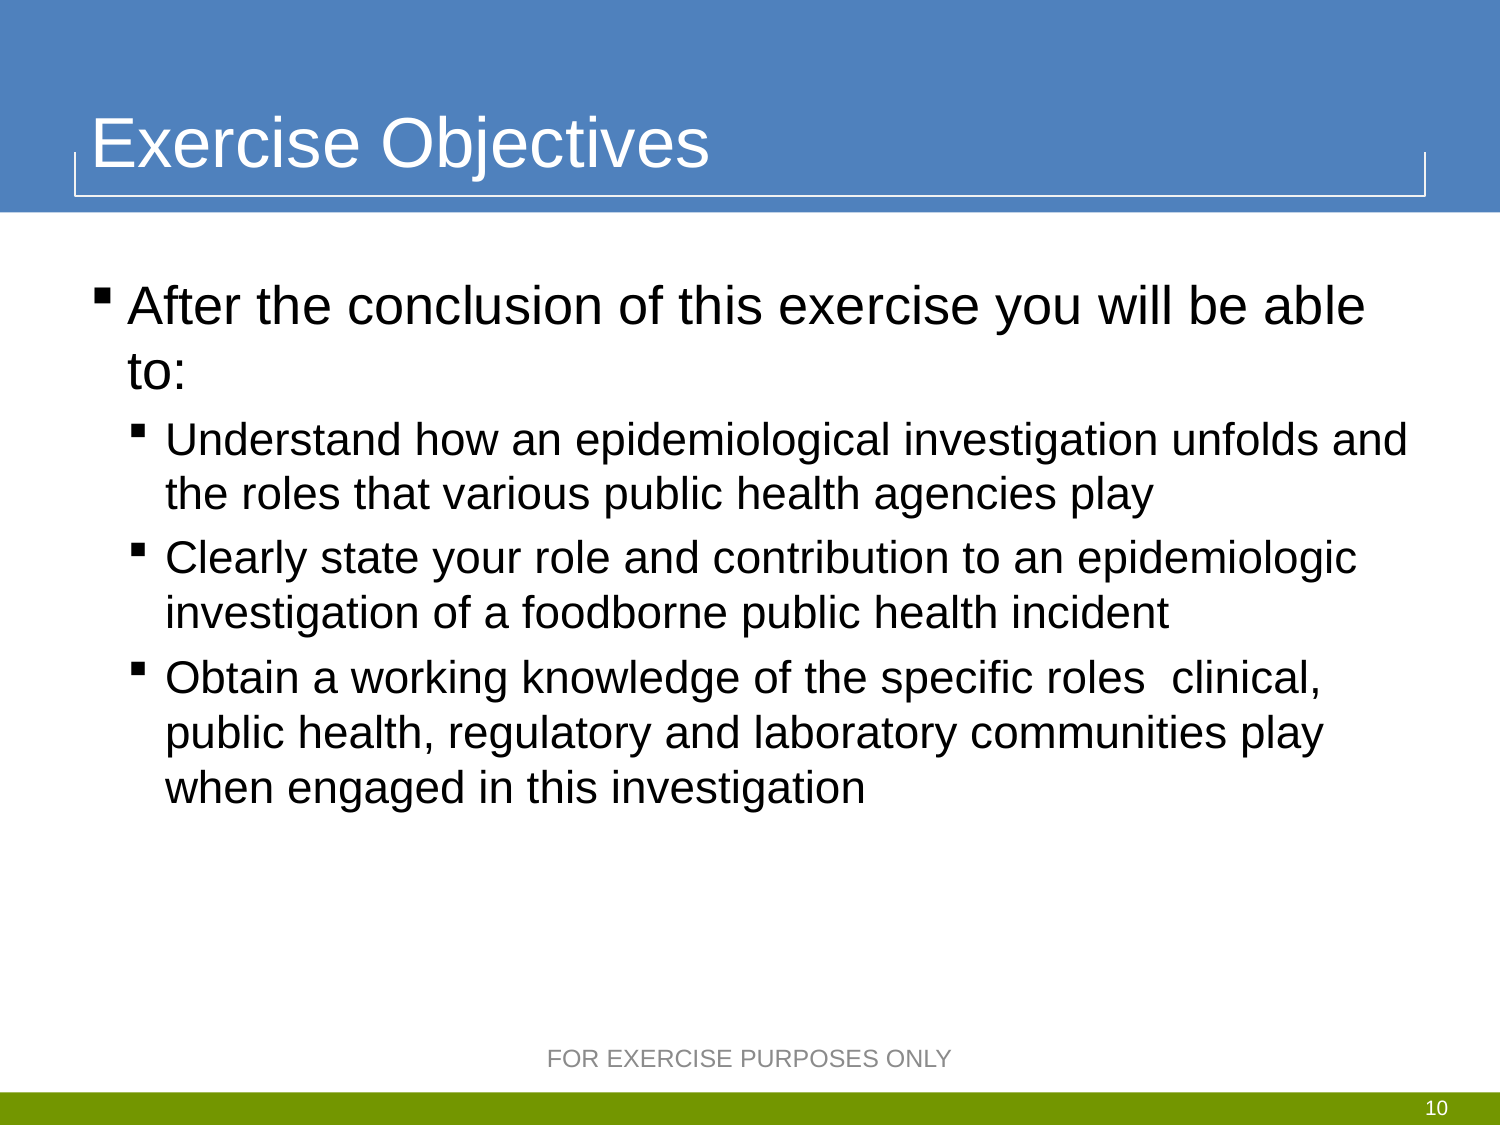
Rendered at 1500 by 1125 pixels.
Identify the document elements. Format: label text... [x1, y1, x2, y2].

footer FOR EXERCISE PURPOSES ONLY [512, 1042, 988, 1103]
list After the conclusion of this exercise you will be able to: Understand how an epidemiological investigation unfolds and the roles that various public health agencies play Clearly state your role and contribution to an epidemiologic investigation of a foodborne public health incident Obtain a working knowledge of the specific roles clinical, public health, regulatory and laboratory communities play when engaged in this investigation [74, 262, 1426, 1006]
title Exercise Objectives [74, 44, 1426, 233]
